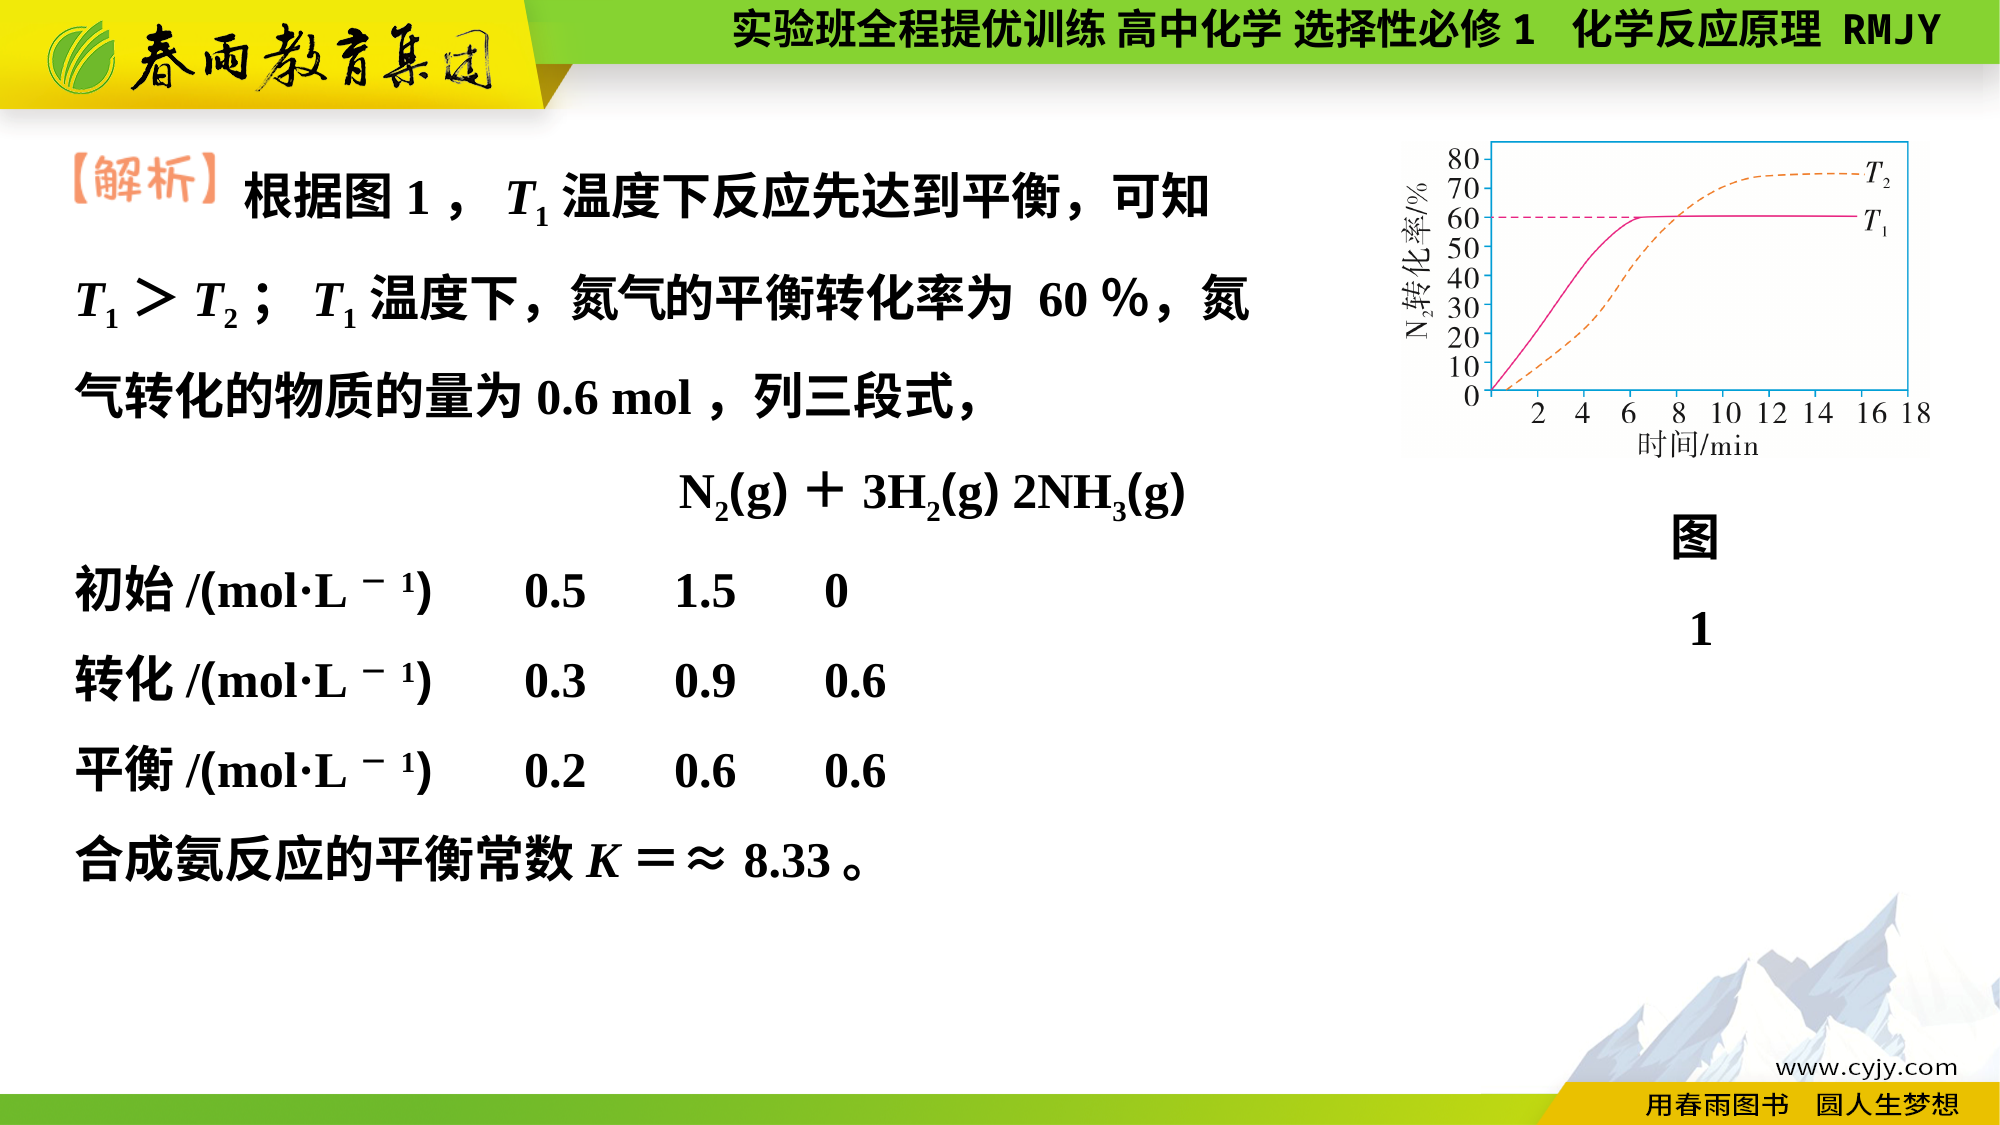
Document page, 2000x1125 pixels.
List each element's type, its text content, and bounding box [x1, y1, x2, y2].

text_box 图1 [1647, 467, 1755, 663]
picture [0, 0, 2000, 1125]
